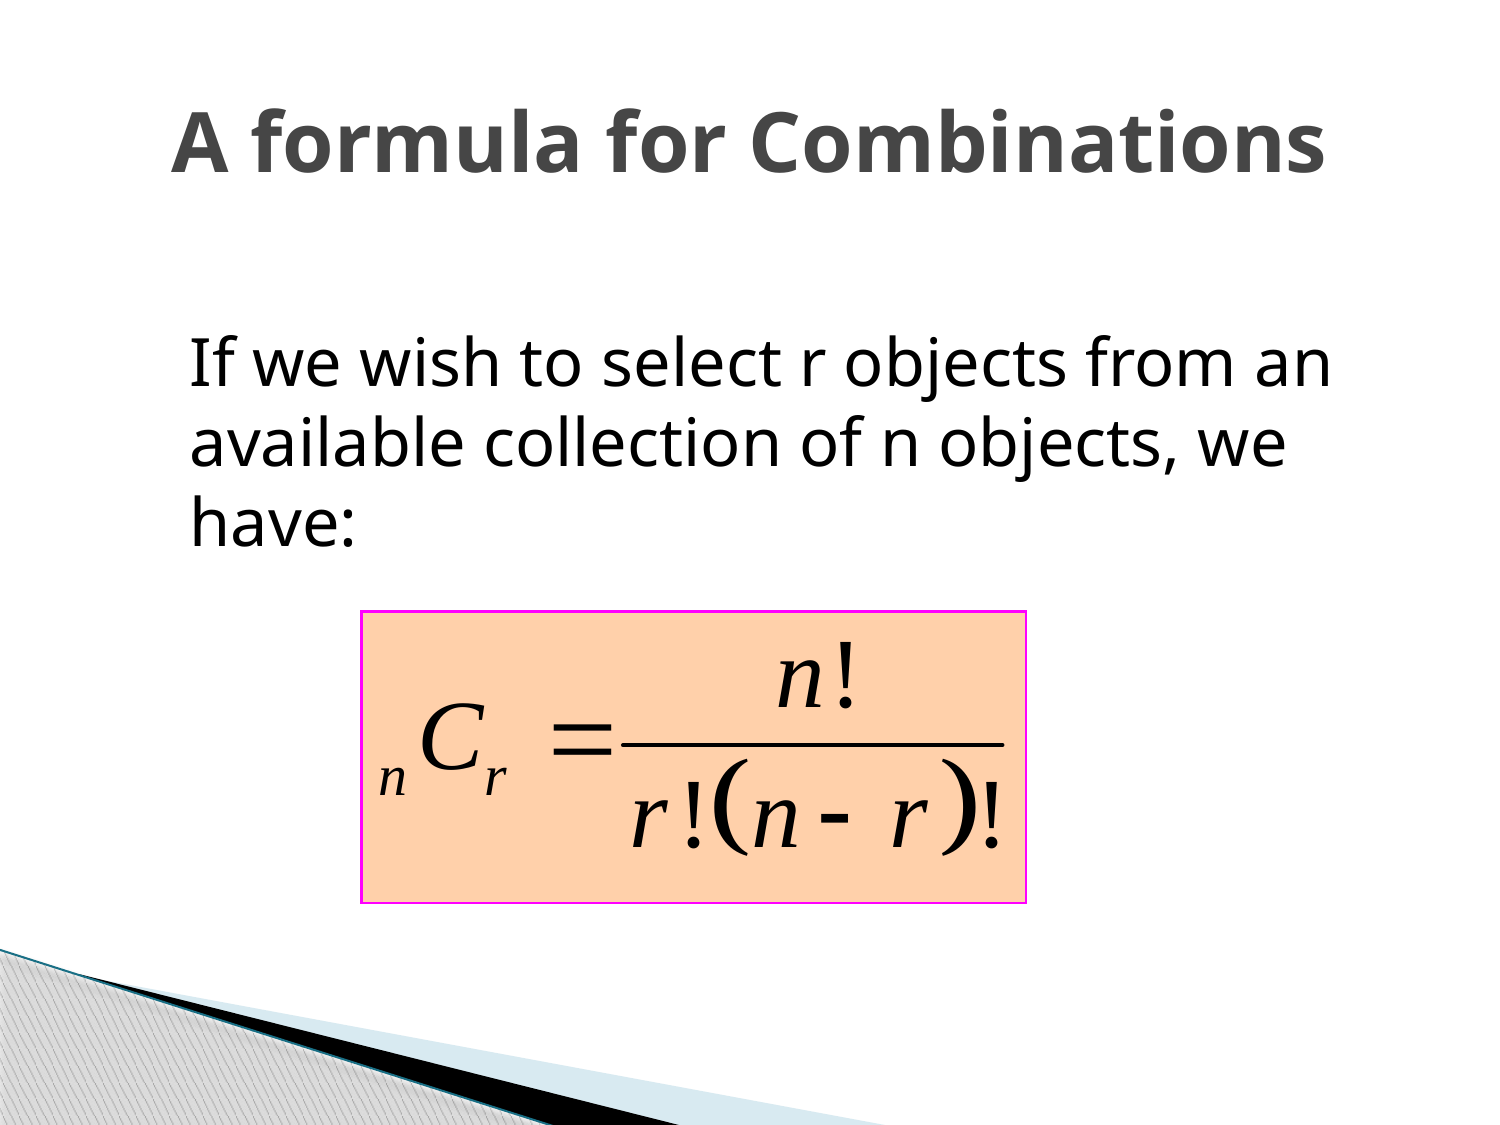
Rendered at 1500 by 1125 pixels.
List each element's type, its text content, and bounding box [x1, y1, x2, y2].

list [362, 612, 1026, 903]
title A formula for Combinations [75, 45, 1425, 233]
text_box If we wish to select r objects from an available collection of n objects, we have: [174, 312, 1363, 568]
